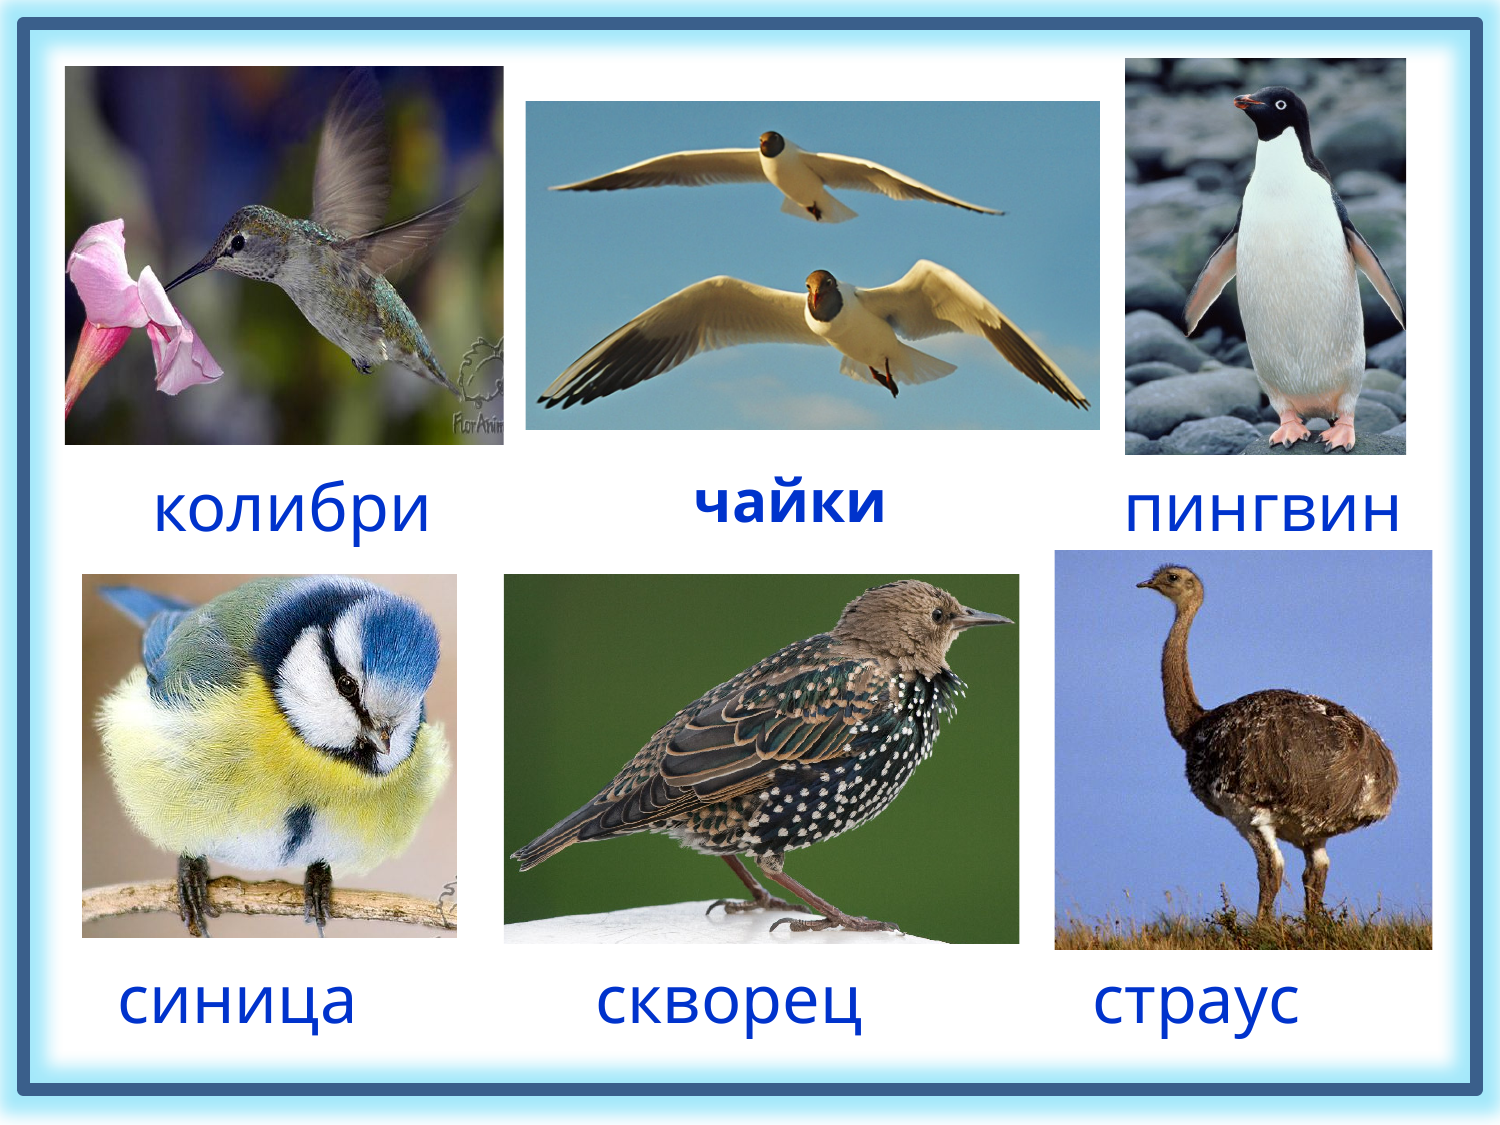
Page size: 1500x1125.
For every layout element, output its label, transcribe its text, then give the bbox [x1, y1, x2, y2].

text_box страус [1077, 957, 1316, 1044]
picture [1054, 550, 1433, 950]
picture [503, 573, 1020, 944]
text_box скворец [580, 952, 878, 1044]
picture [1124, 58, 1407, 455]
picture [64, 66, 504, 445]
picture [525, 101, 1100, 431]
text_box чайки [679, 457, 987, 542]
text_box колибри [137, 456, 448, 552]
text_box пингвин [1108, 456, 1419, 549]
text_box [21, 21, 1479, 1092]
text_box синица [102, 949, 373, 1044]
picture [81, 573, 458, 938]
